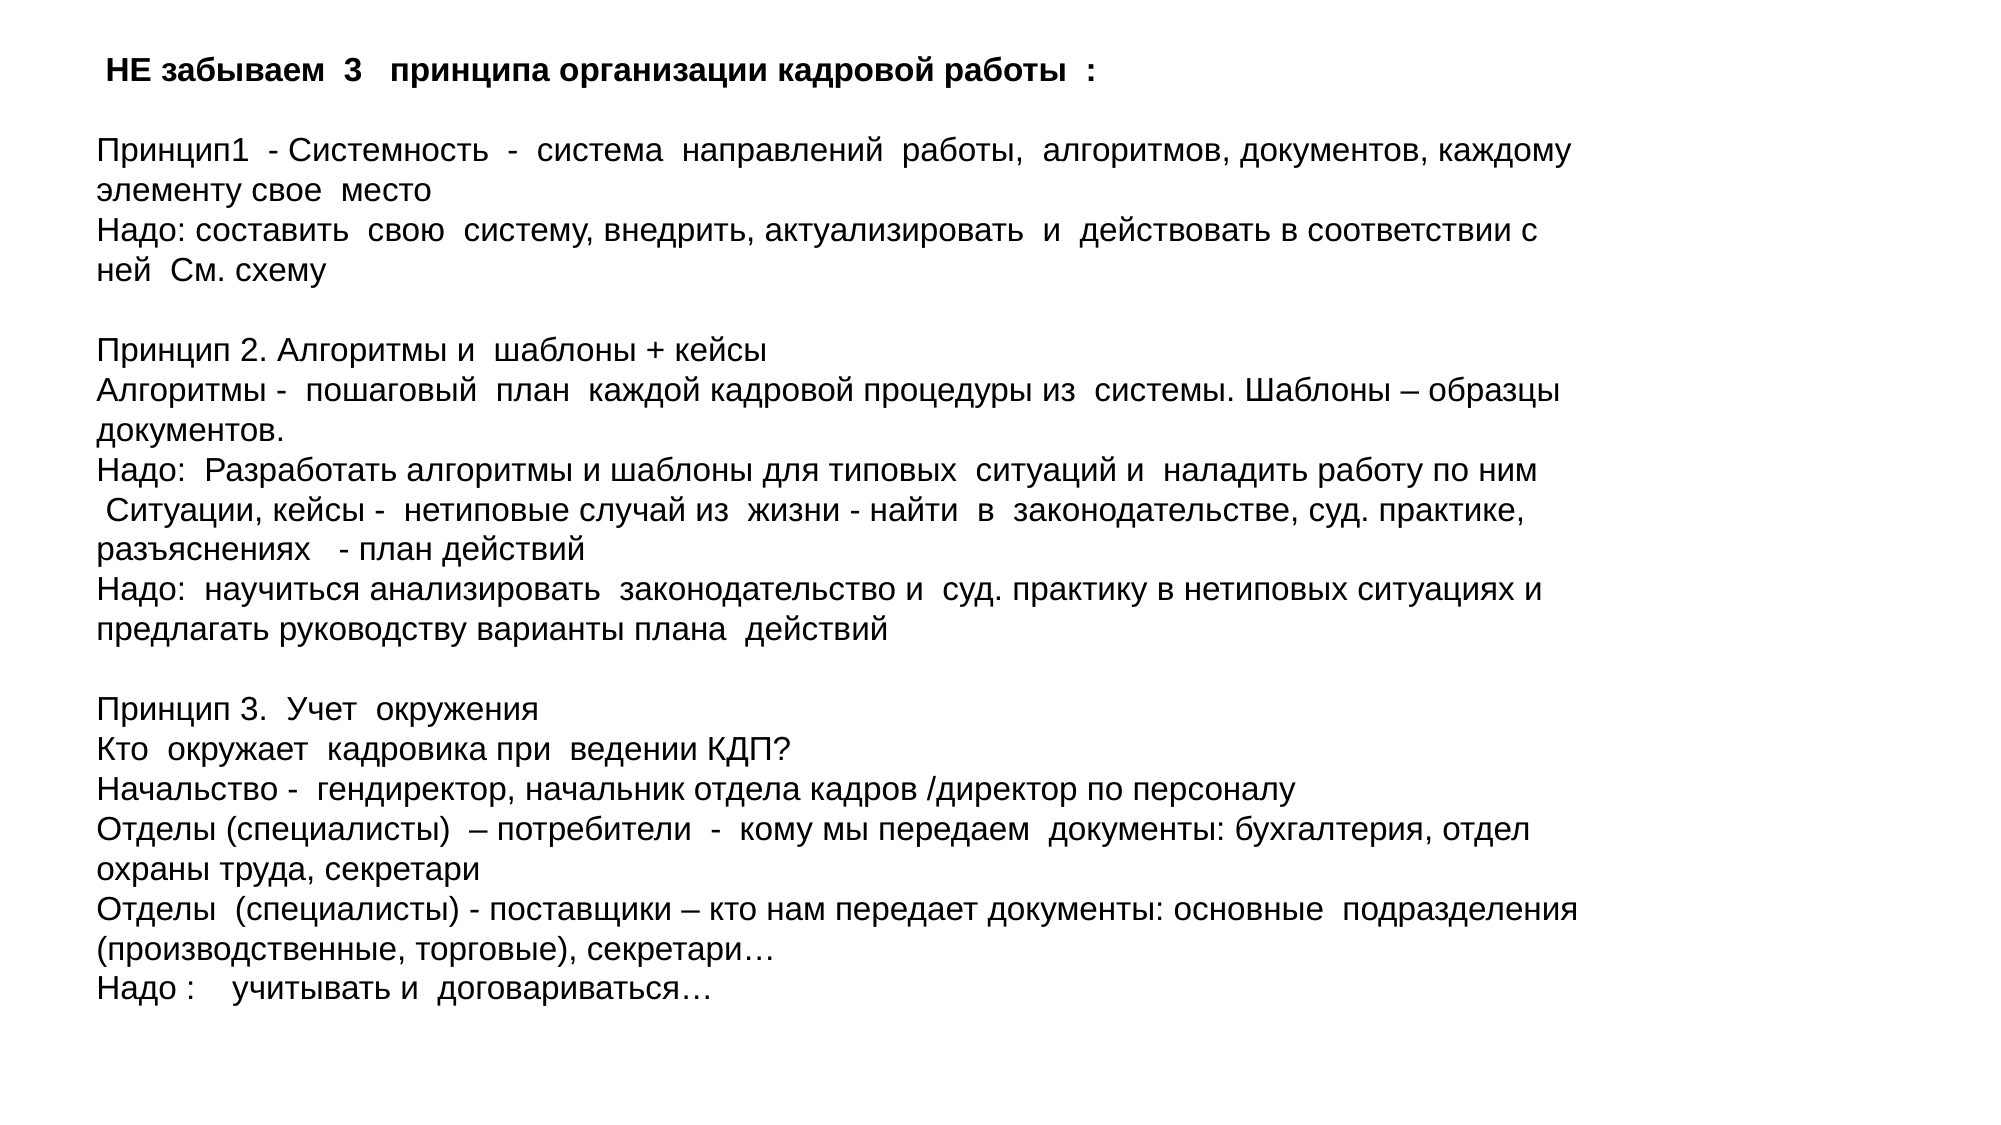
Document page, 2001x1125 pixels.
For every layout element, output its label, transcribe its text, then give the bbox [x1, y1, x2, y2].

text_box НЕ забываем 3 принципа организации кадровой работы : Принцип1 - Системность - система направлений работы, алгоритмов, документов, каждому элементу свое место Надо: составить свою систему, внедрить, актуализировать и действовать в соответствии с ней См. схему Принцип 2. Алгоритмы и шаблоны + кейсы Алгоритмы - пошаговый план каждой кадровой процедуры из системы. Шаблоны – образцы документов. Надо: Разработать алгоритмы и шаблоны для типовых ситуаций и наладить работу по ним Ситуации, кейсы - нетиповые случай из жизни - найти в законодательстве, суд. практике, разъяснениях - план действий Надо: научиться анализировать законодательство и суд. практику в нетиповых ситуациях и предлагать руководству варианты плана действий Принцип 3. Учет окружения Кто окружает кадровика при ведении КДП? Начальство - гендиректор, начальник отдела кадров /директор по персоналу Отделы (специалисты) – потребители - кому мы передаем документы: бухгалтерия, отдел охраны труда, секретари Отделы (специалисты) - поставщики – кто нам передает документы: основные подразделения (производственные, торговые), секретари… Надо : учитывать и договариваться… [81, 41, 1613, 1125]
